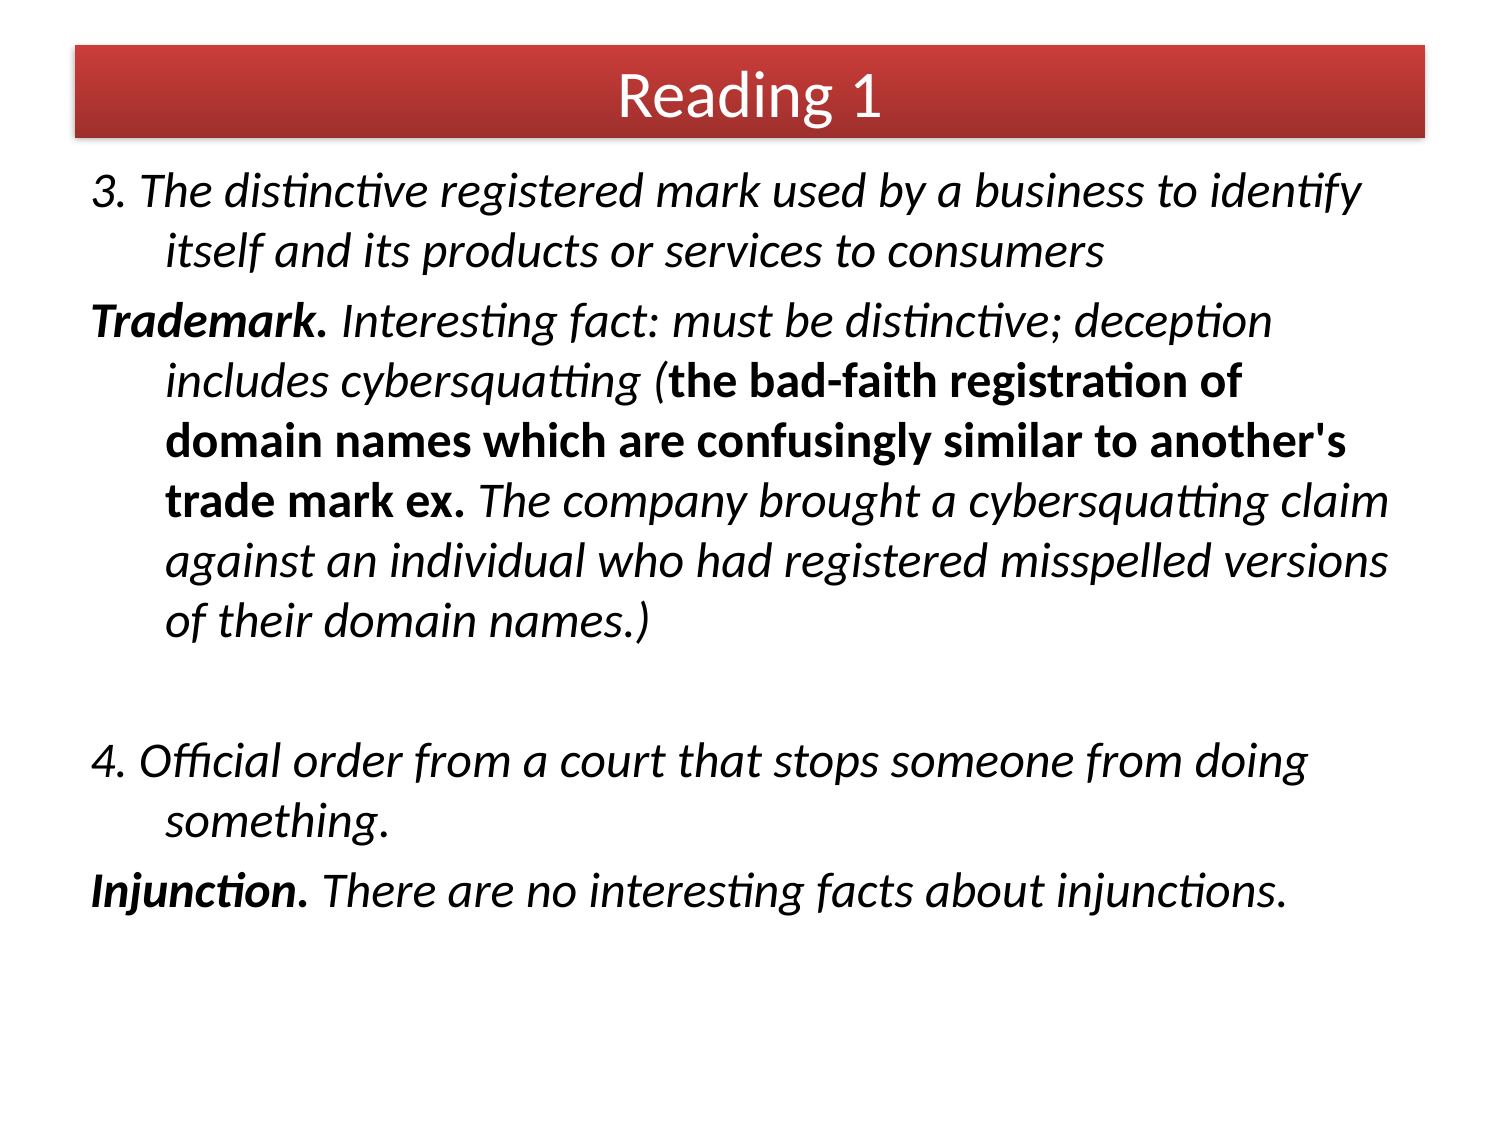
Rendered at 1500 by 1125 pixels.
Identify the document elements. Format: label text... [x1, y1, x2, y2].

title Reading 1 [75, 45, 1425, 138]
list 3. The distinctive registered mark used by a business to identify itself and its products or services to consumers Trademark. Interesting fact: must be distinctive; deception includes cybersquatting (the bad-faith registration of domain names which are confusingly similar to another's trade mark ex. The company brought a cybersquatting claim against an individual who had registered misspelled versions of their domain names.) 4. Official order from a court that stops someone from doing something. Injunction. There are no interesting facts about injunctions. [75, 149, 1425, 1005]
